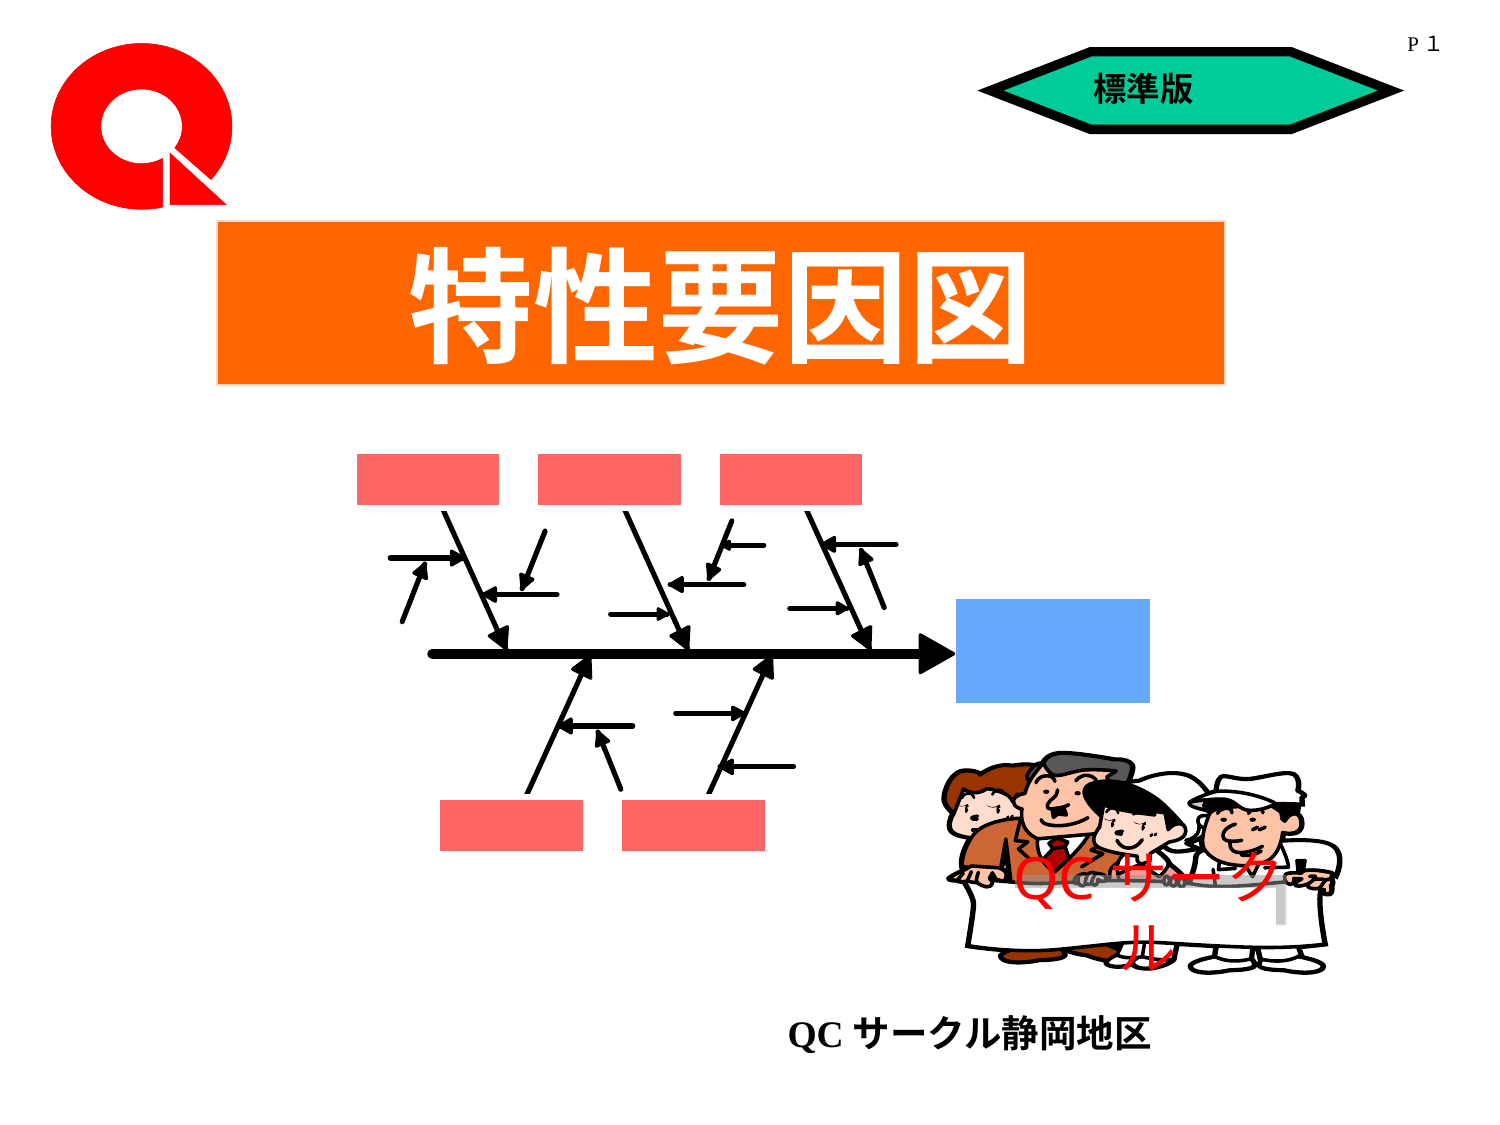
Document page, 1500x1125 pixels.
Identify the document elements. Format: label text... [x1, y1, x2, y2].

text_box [990, 51, 1392, 130]
picture [50, 42, 233, 211]
text_box P１ [1392, 23, 1486, 64]
text_box QCサークル静岡地区 [726, 1002, 1213, 1063]
picture [349, 447, 1156, 858]
text_box 特性要因図 [216, 220, 1225, 386]
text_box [940, 748, 1350, 977]
